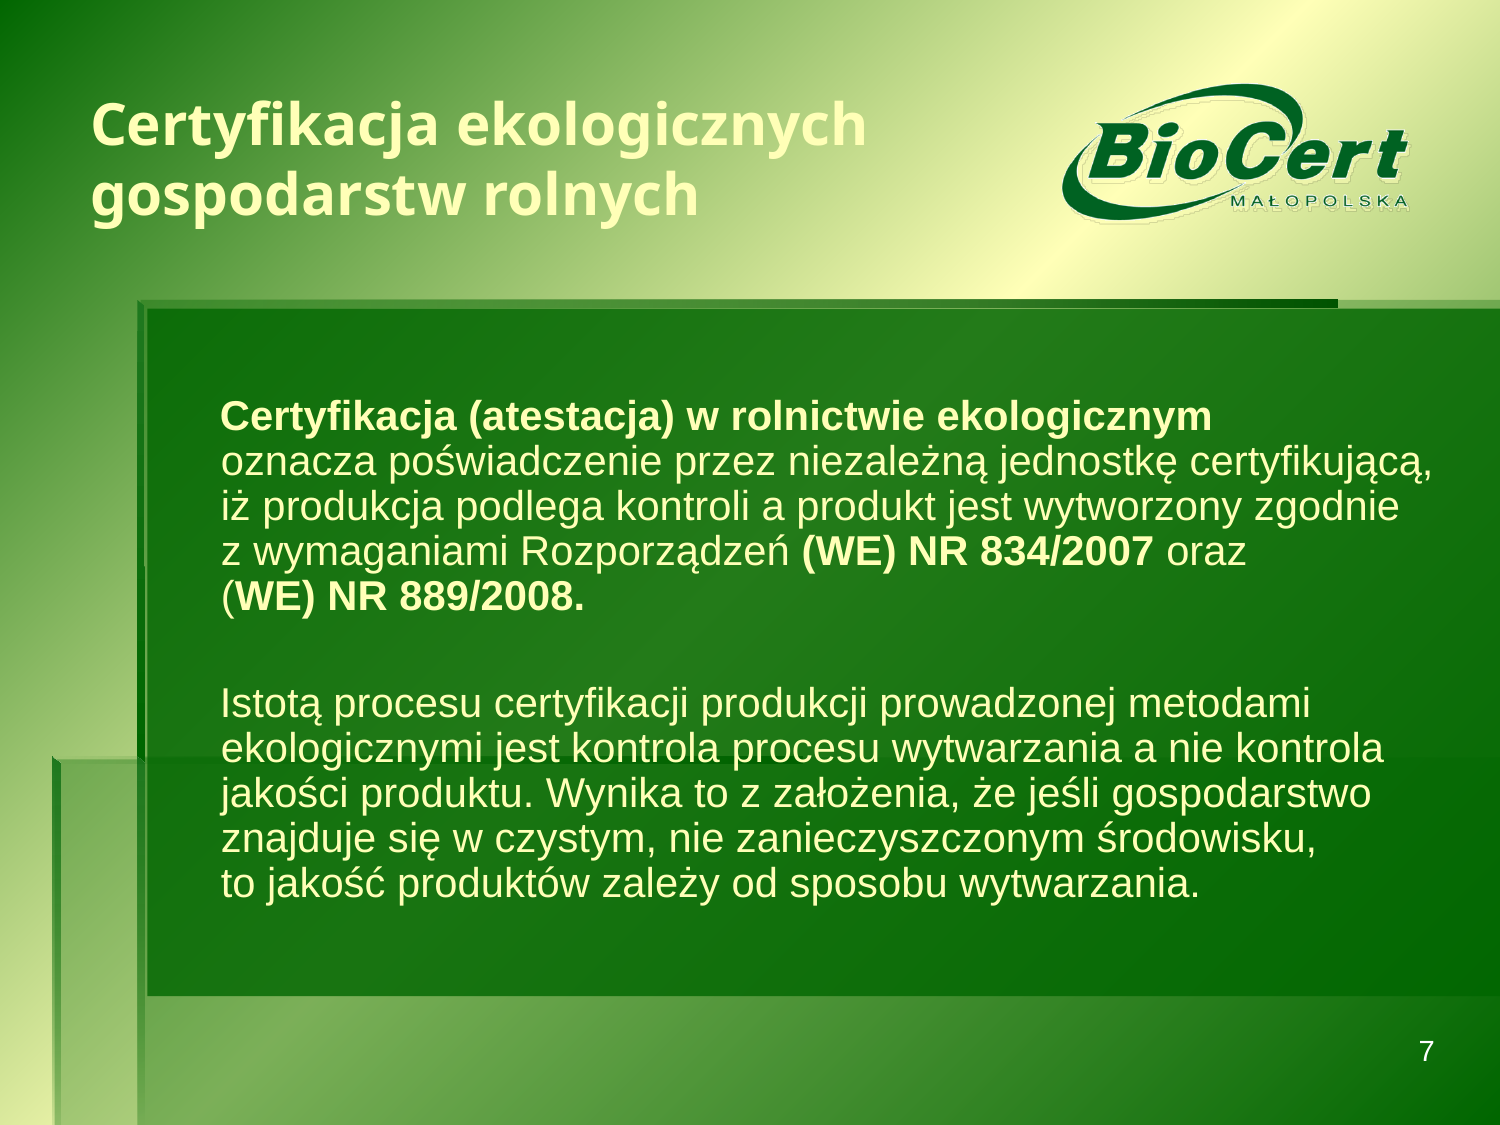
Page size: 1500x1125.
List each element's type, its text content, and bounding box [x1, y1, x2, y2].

picture [1056, 77, 1412, 225]
slide_number 7 [1137, 1024, 1451, 1103]
list Certyfikacja (atestacja) w rolnictwie ekologicznym oznacza poświadczenie przez niezależną jednostkę certyfikującą, iż produkcja podlega kontroli a produkt jest wytworzony zgodnie z wymaganiami Rozporządzeń (WE) NR 834/2007 oraz (WE) NR 889/2008. Istotą procesu certyfikacji produkcji prowadzonej metodami ekologicznymi jest kontrola procesu wytwarzania a nie kontrola jakości produktu. Wynika to z założenia, że jeśli gospodarstwo znajduje się w czystym, nie zanieczyszczonym środowisku, to jakość produktów zależy od sposobu wytwarzania. [147, 308, 1500, 997]
title Certyfikacja ekologicznych gospodarstw rolnych [74, 39, 1451, 276]
